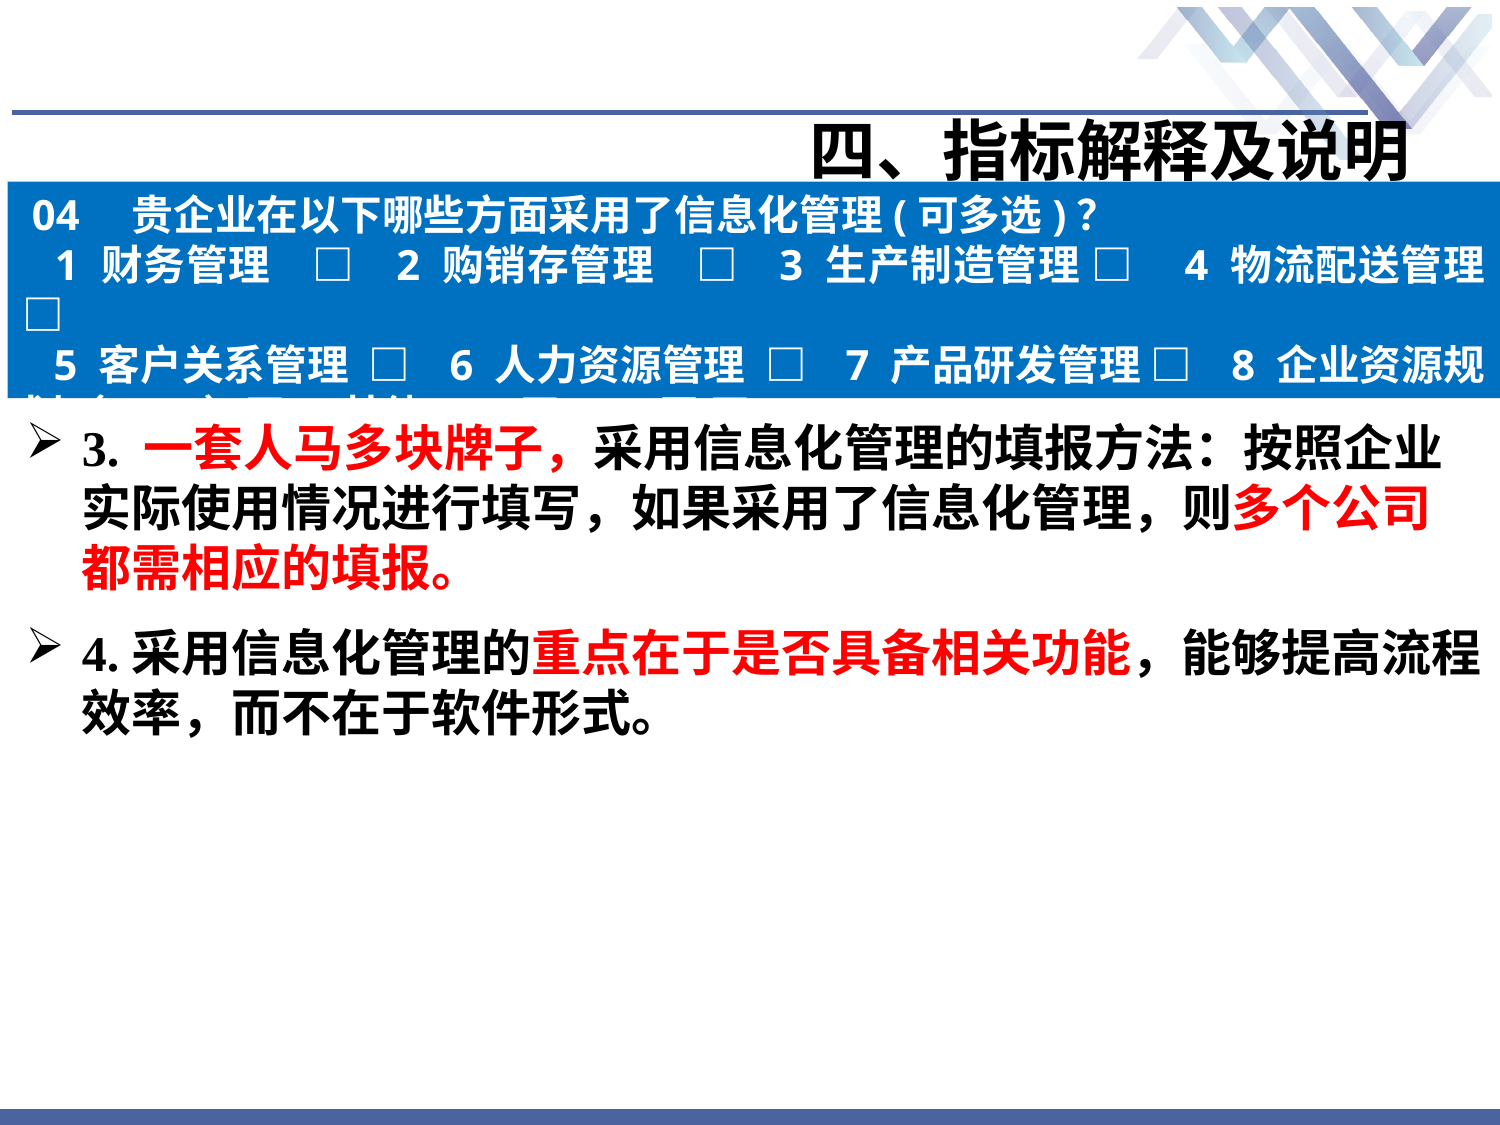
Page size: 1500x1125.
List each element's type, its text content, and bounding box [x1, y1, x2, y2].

text_box 04 贵企业在以下哪些方面采用了信息化管理(可多选)？ 1 财务管理 □ 2 购销存管理 □ 3 生产制造管理 □ 4 物流配送管理 □ 5 客户关系管理 □ 6 人力资源管理 □ 7 产品研发管理 □ 8 企业资源规划（ERP）□9 其他 □ 10无 □ [7, 181, 1500, 399]
text_box 3. 一套人马多块牌子，采用信息化管理的填报方法：按照企业实际使用情况进行填写，如果采用了信息化管理，则多个公司都需相应的填报。 4.采用信息化管理的重点在于是否具备相关功能，能够提高流程效率，而不在于软件形式。 [10, 408, 1497, 1125]
title 四、指标解释及说明 [75, 101, 1425, 181]
picture [1056, 7, 1492, 160]
